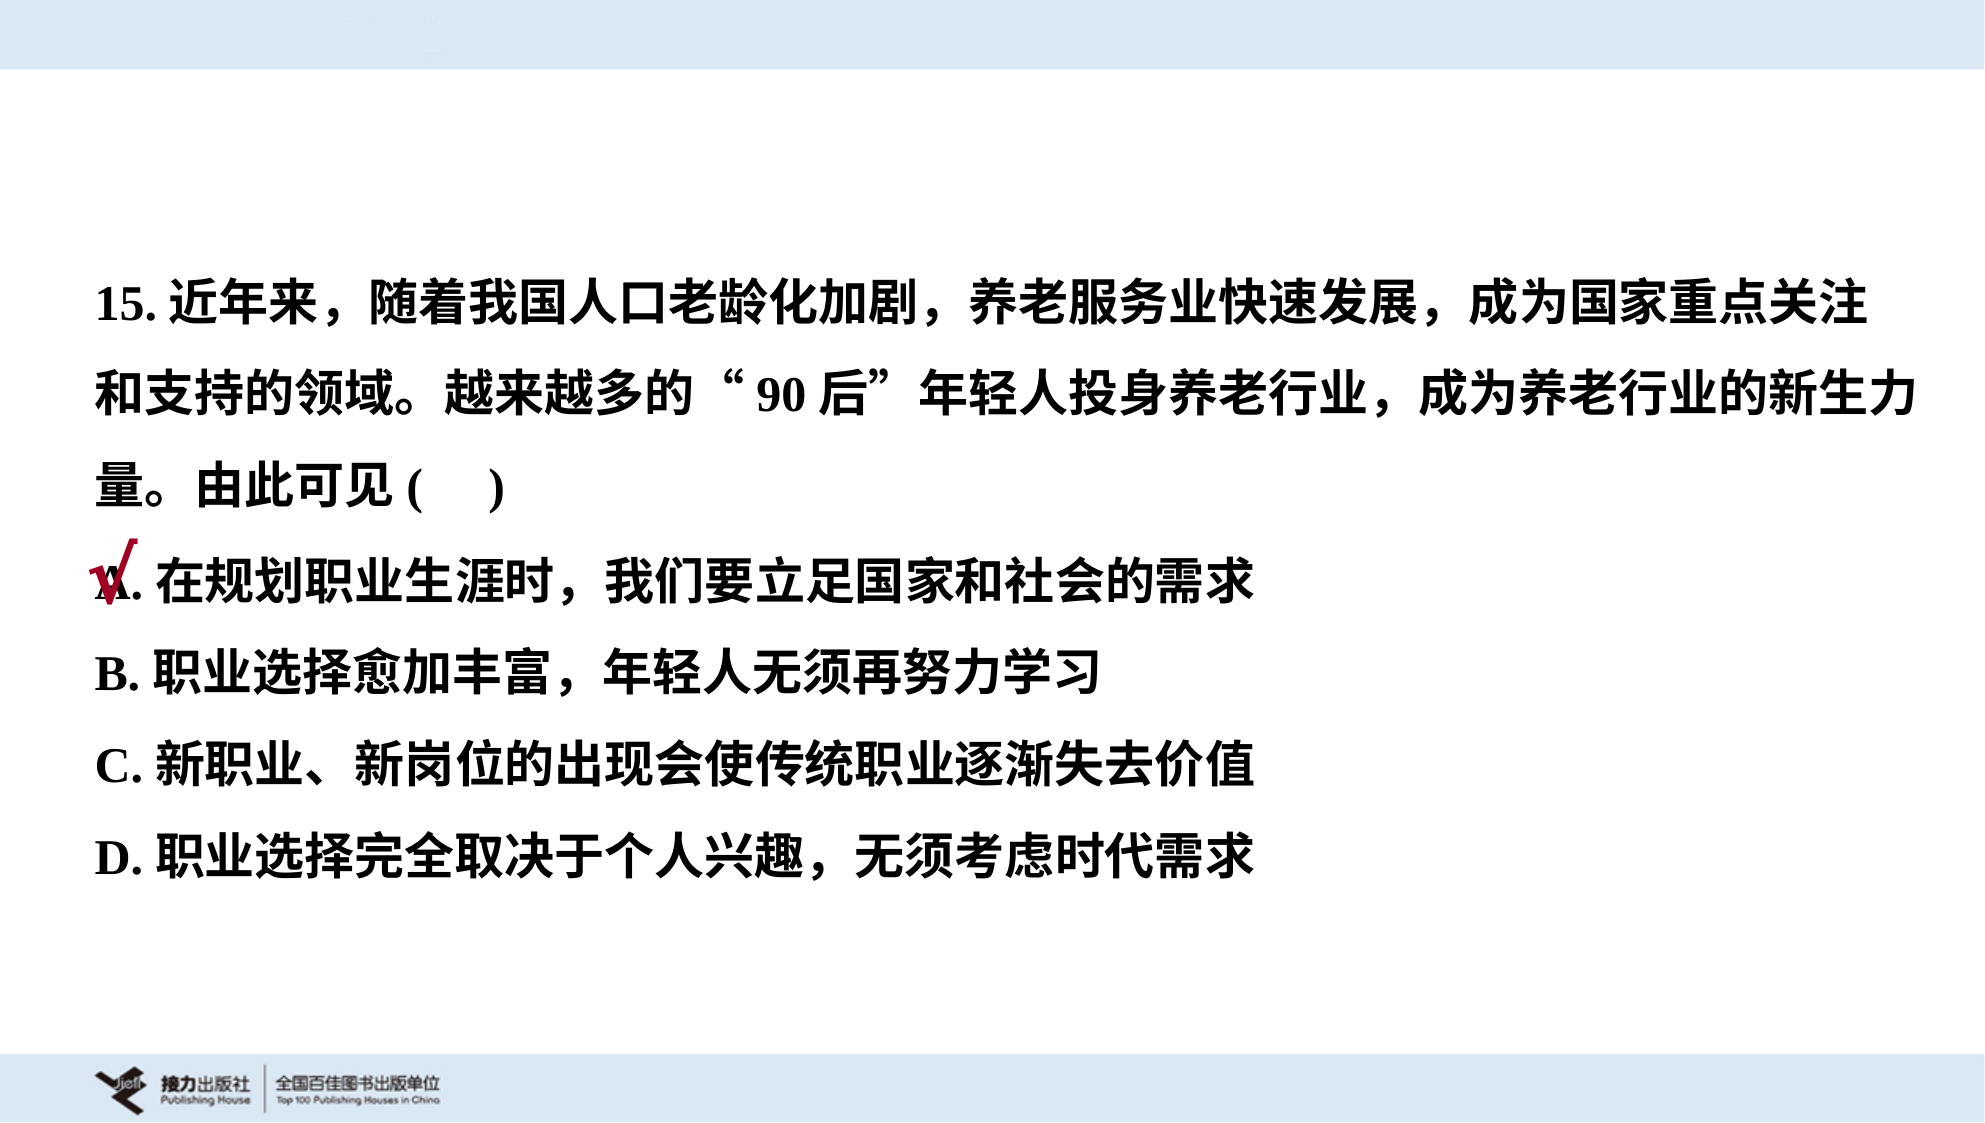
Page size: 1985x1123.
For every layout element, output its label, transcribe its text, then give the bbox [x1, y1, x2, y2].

text_box 15.近年来，随着我国人口老龄化加剧，养老服务业快速发展，成为国家重点关注 和支持的领域。越来越多的“90后”年轻人投身养老行业，成为养老行业的新生力 量。由此可见( ) [94, 238, 1892, 514]
text_box √ [86, 526, 139, 620]
picture [0, 0, 1985, 1122]
text_box A.在规划职业生涯时，我们要立足国家和社会的需求 B.职业选择愈加丰富，年轻人无须再努力学习 C.新职业、新岗位的出现会使传统职业逐渐失去价值 D.职业选择完全取决于个人兴趣，无须考虑时代需求 [94, 517, 1892, 885]
